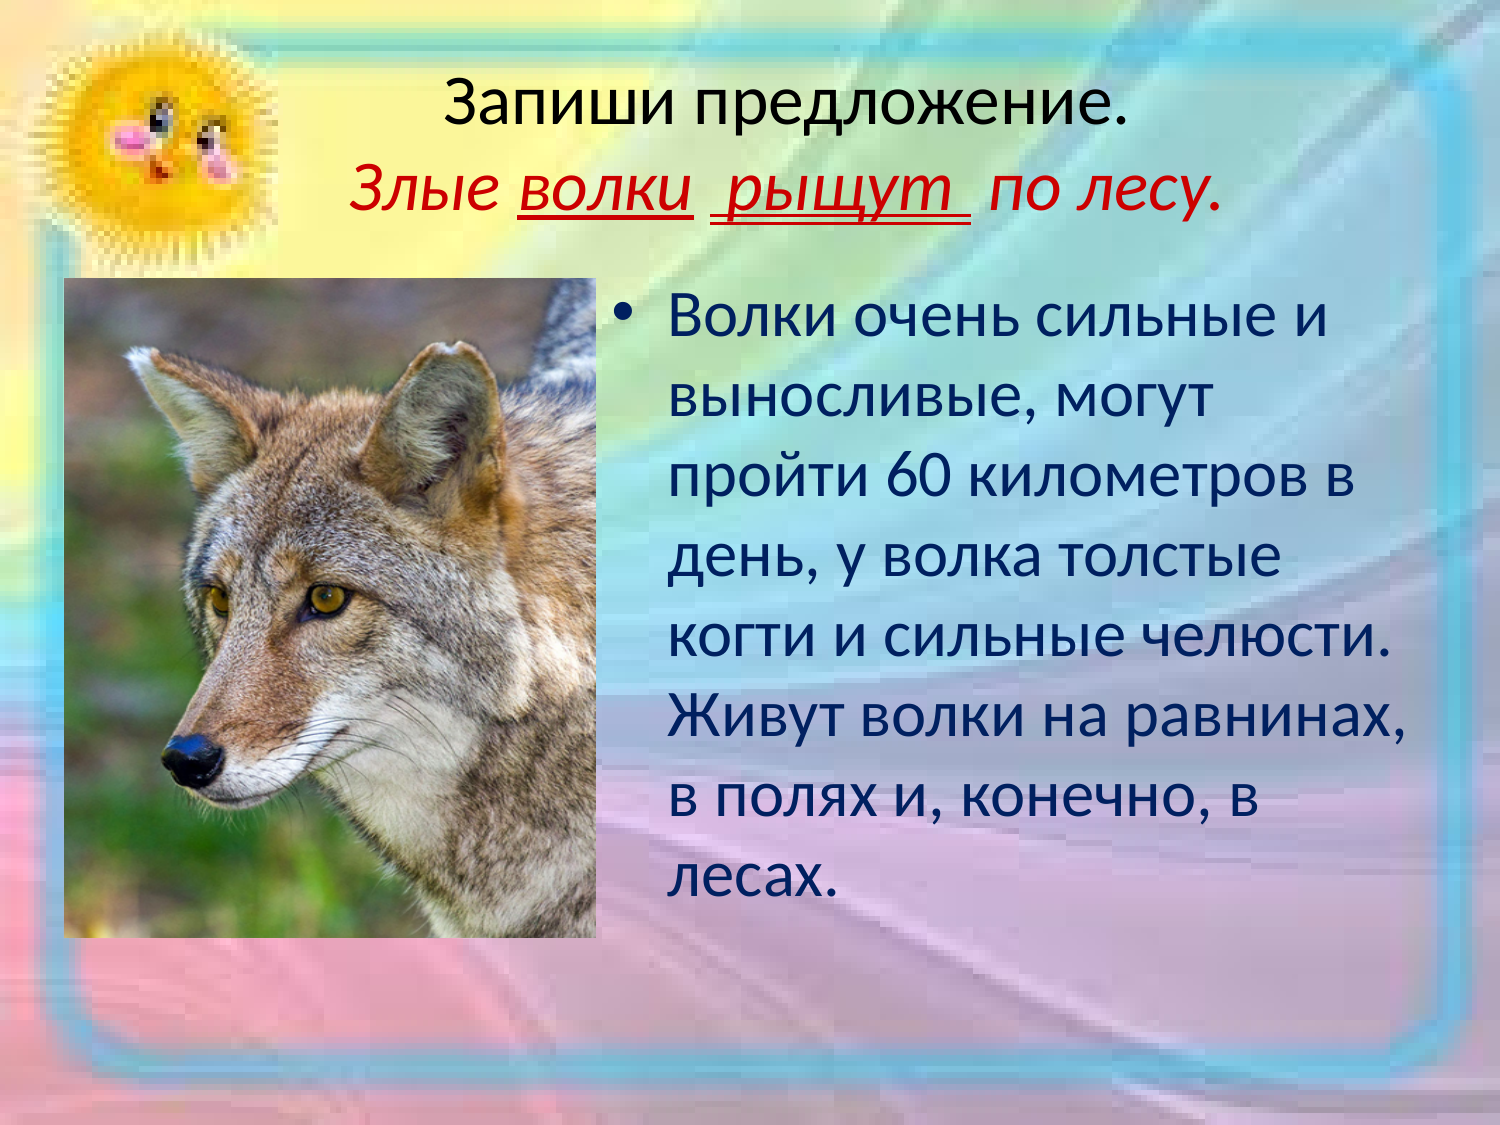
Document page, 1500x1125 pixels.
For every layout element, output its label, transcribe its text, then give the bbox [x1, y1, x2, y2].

picture [0, 0, 1500, 1125]
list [64, 278, 596, 938]
title Запиши предложение. Злые волки рыщут по лесу. [75, 45, 1500, 233]
list Волки очень сильные и выносливые, могут пройти 60 километров в день, у волка толстые когти и сильные челюсти. Живут волки на равнинах, в полях и, конечно, в лесах. [596, 262, 1425, 1012]
